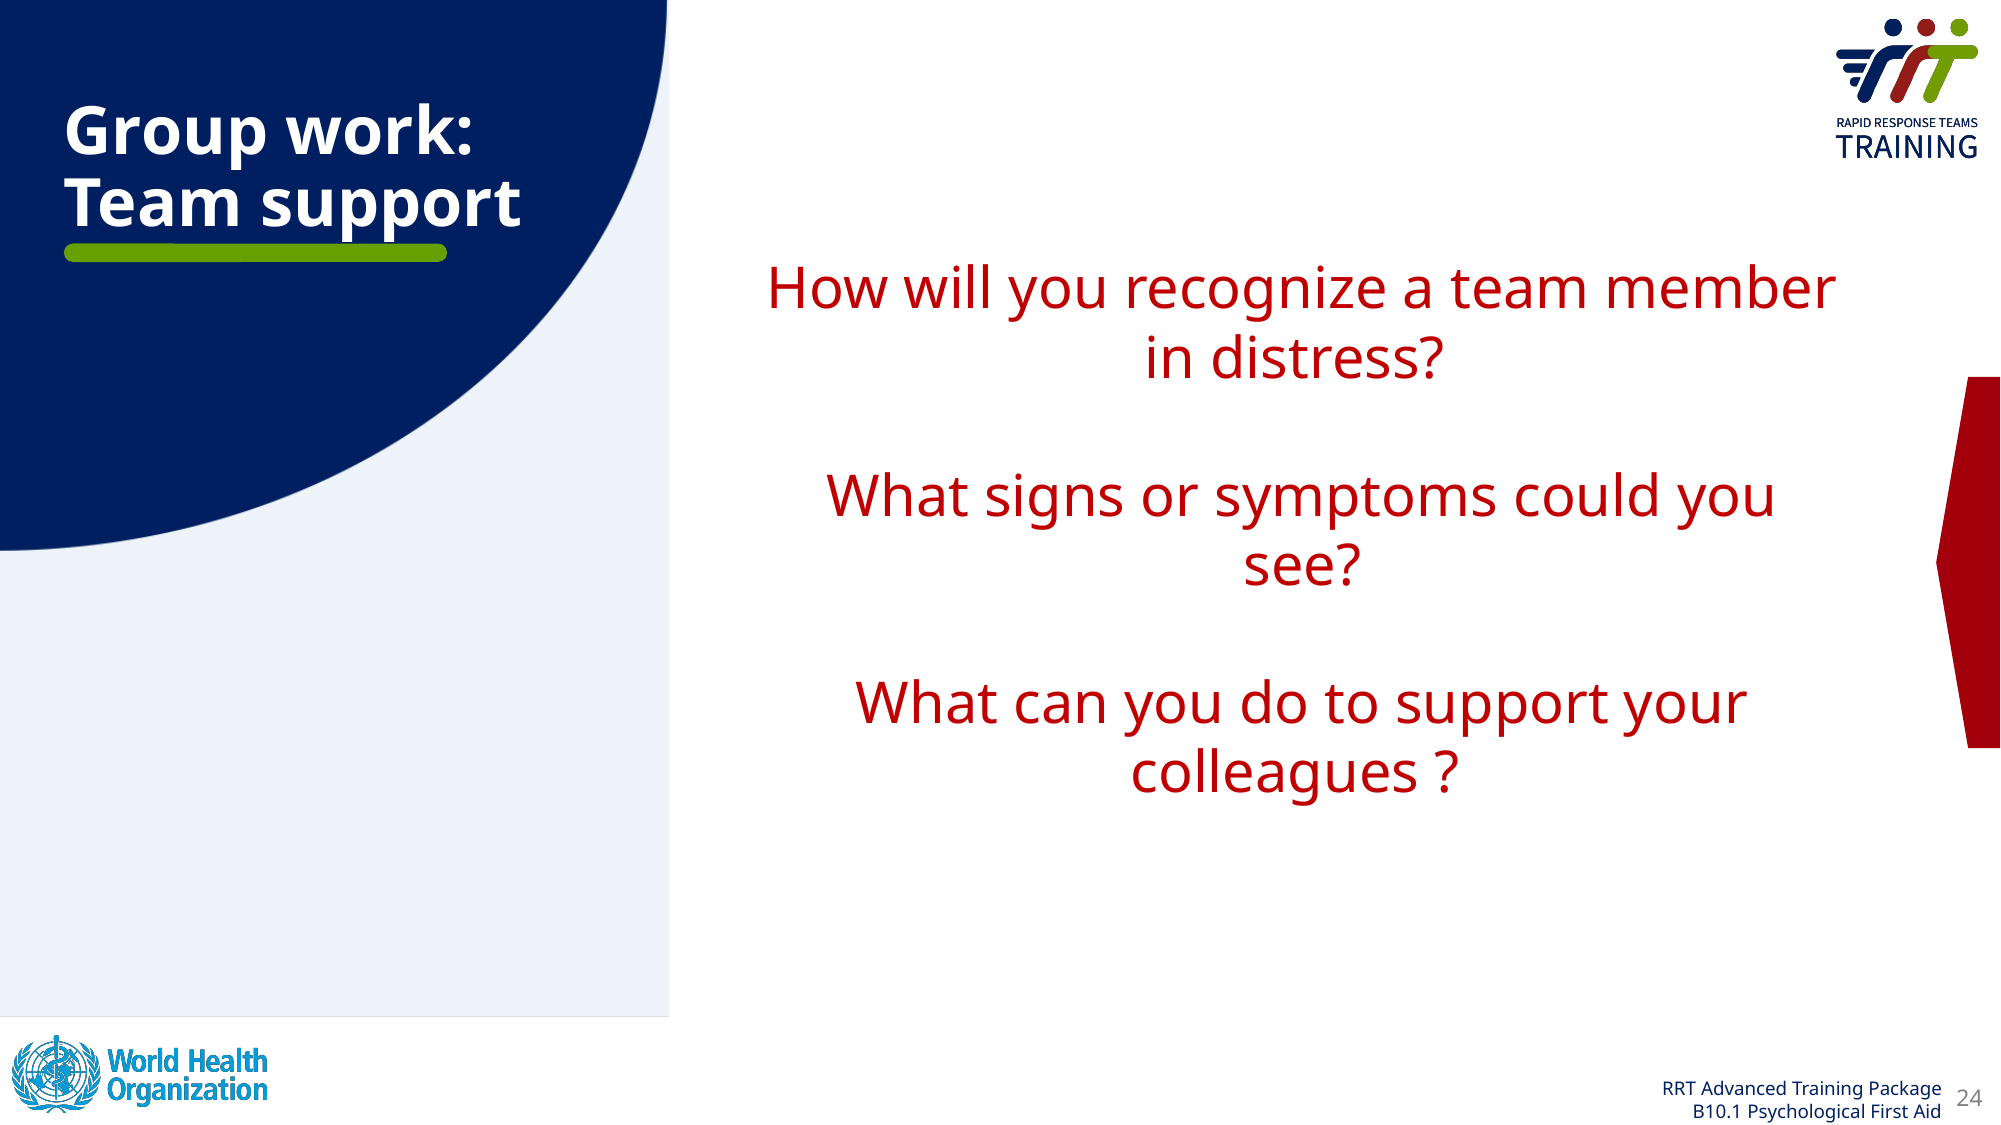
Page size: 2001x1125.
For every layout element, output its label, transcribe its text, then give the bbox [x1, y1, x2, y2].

text_box Group work: Team support [63, 103, 600, 242]
picture [12, 1083, 48, 1113]
picture [36, 1088, 78, 1105]
title How will you recognize a team member in distress? What signs or symptoms could you see? What can you do to support your colleagues ? [758, 240, 1847, 885]
picture [22, 1062, 26, 1077]
picture [24, 1054, 36, 1087]
picture [0, 0, 669, 1018]
picture [30, 1083, 37, 1091]
picture [59, 1035, 267, 1113]
picture [1835, 19, 1978, 167]
picture [12, 1035, 54, 1068]
picture [40, 1062, 47, 1070]
picture [46, 1056, 54, 1062]
picture [34, 1054, 43, 1078]
picture [71, 1053, 90, 1091]
picture [50, 1108, 62, 1113]
